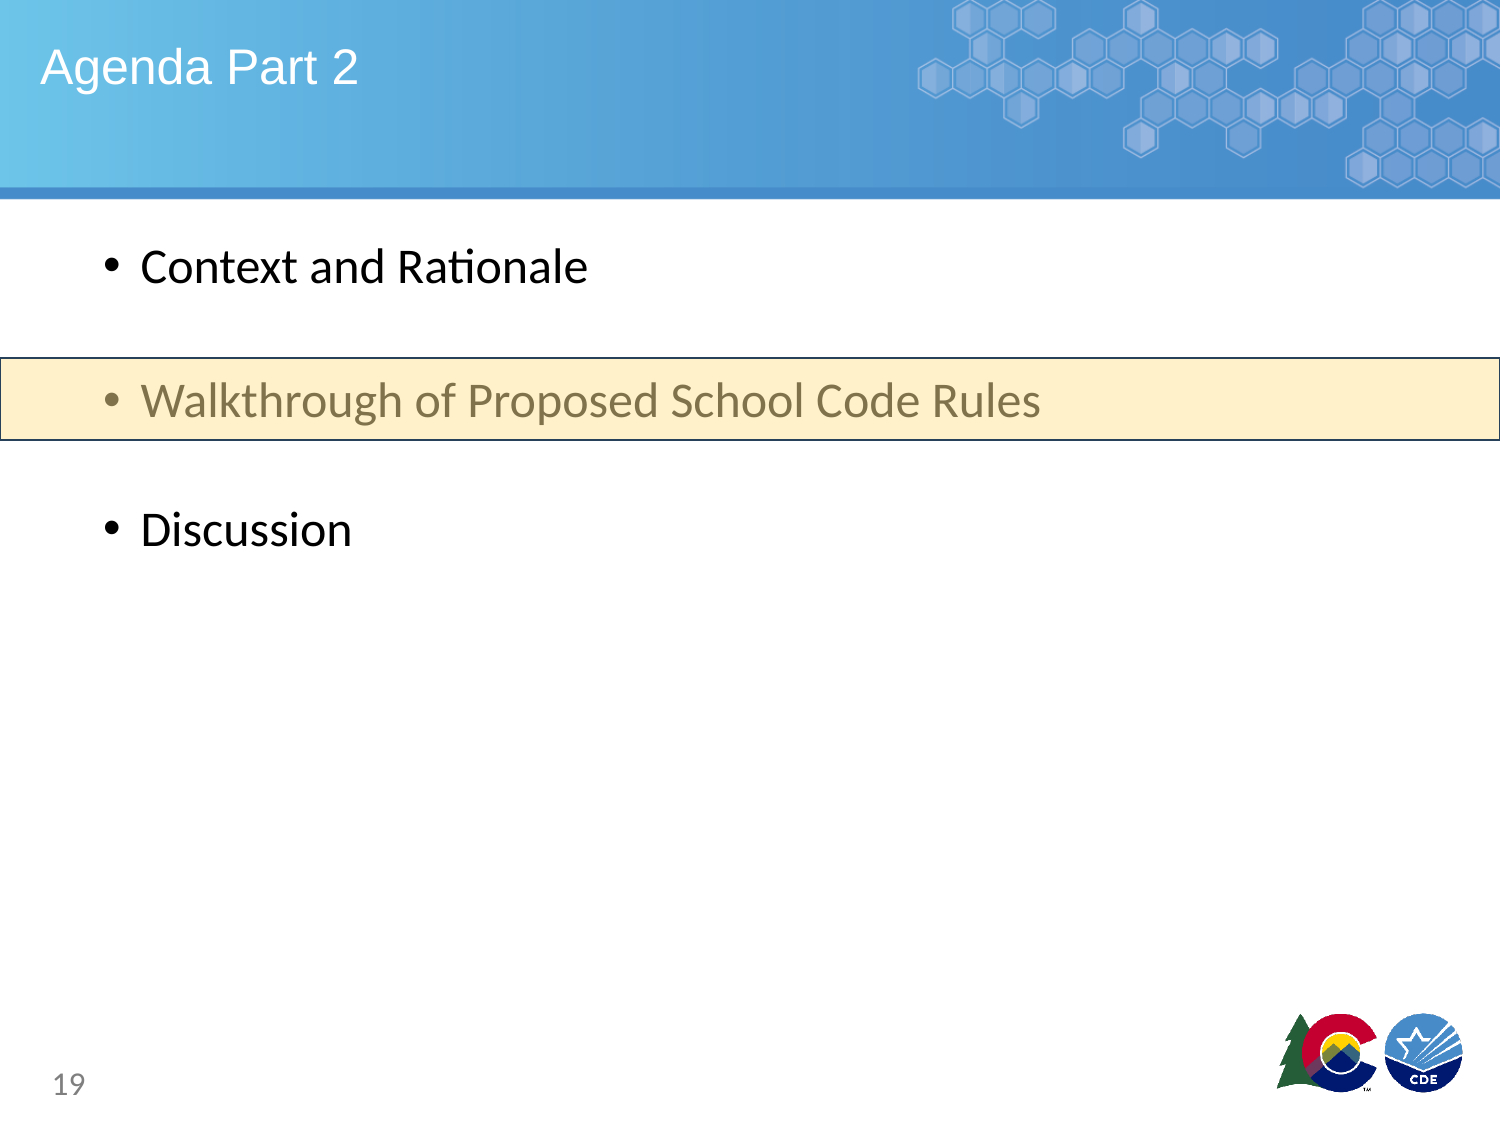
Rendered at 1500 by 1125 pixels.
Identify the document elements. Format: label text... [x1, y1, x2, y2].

text_box [0, 357, 1500, 441]
picture [1275, 1012, 1463, 1093]
list Context and Rationale Walkthrough of Proposed School Code Rules Discussion [103, 239, 1397, 357]
list Context and Rationale Walkthrough of Proposed School Code Rules Discussion [103, 441, 1397, 1002]
slide_number 19 [36, 1054, 375, 1115]
title Agenda Part 2 [40, 41, 1038, 166]
picture [0, 0, 1500, 200]
